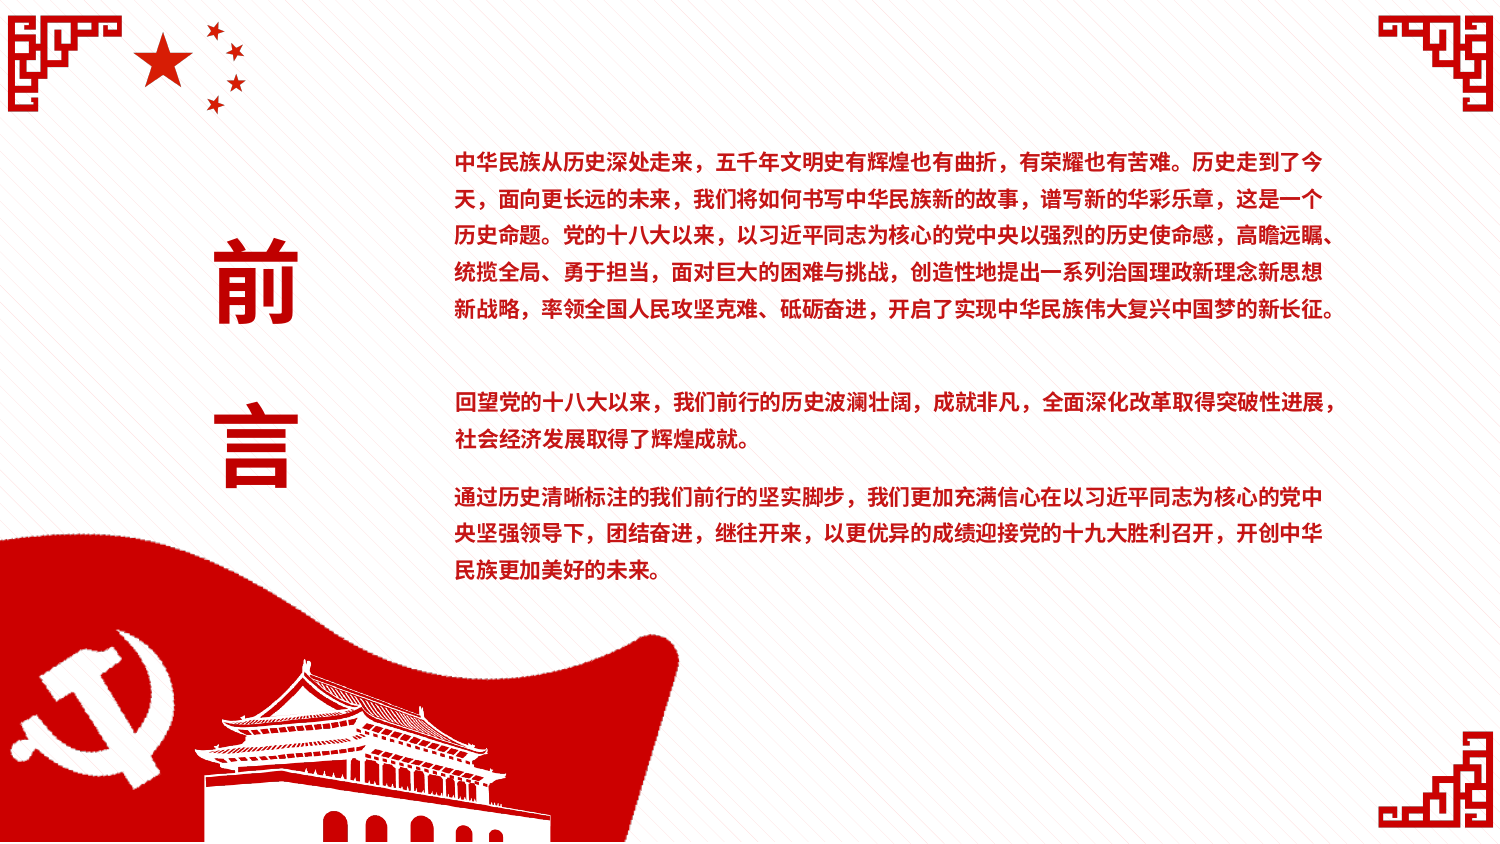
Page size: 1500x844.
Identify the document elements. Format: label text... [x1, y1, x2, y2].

picture [1370, 0, 1500, 130]
text_box 中华民族从历史深处走来，五千年文明史有辉煌也有曲折，有荣耀也有苦难。历史走到了今天，面向更长远的未来，我们将如何书写中华民族新的故事，谱写新的华彩乐章，这是一个历史命题。党的十八大以来，以习近平同志为核心的党中央以强烈的历史使命感，高瞻远瞩、统揽全局、勇于担当，面对巨大的困难与挑战，创造性地提出一系列治国理政新理念新思想新战略，率领全国人民攻坚克难、砥砺奋进，开启了实现中华民族伟大复兴中国梦的新长征。 [454, 138, 1327, 322]
text_box 回望党的十八大以来，我们前行的历史波澜壮阔，成就非凡，全面深化改革取得突破性进展，社会经济发展取得了辉煌成就。 [455, 378, 1329, 452]
text_box 通过历史清晰标注的我们前行的坚实脚步，我们更加充满信心在以习近平同志为核心的党中央坚强领导下，团结奋进，继往开来，以更优异的成绩迎接党的十九大胜利召开，开创中华民族更加美好的未来。 [454, 472, 1327, 584]
picture [1370, 713, 1500, 844]
picture [0, 0, 254, 132]
text_box 前 言 [195, 161, 317, 507]
picture [0, 482, 737, 842]
